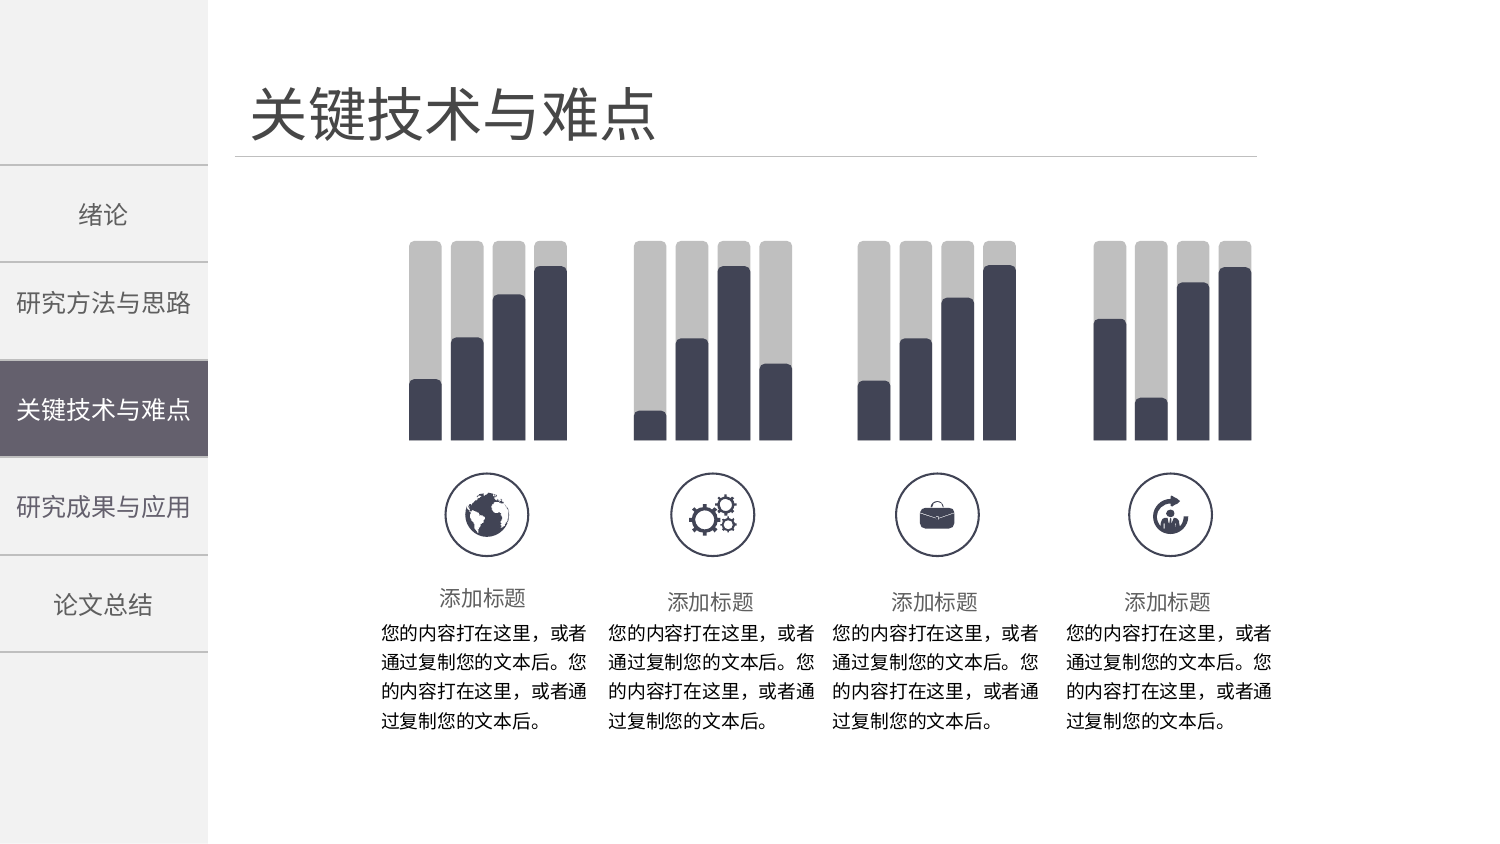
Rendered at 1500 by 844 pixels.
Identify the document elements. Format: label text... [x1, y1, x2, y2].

text_box [1176, 240, 1210, 287]
text_box [759, 240, 793, 368]
text_box [896, 473, 979, 557]
text_box 您的内容打在这里，或者通过复制您的文本后。您的内容打在这里，或者通过复制您的文本后。 [598, 609, 822, 737]
text_box 您的内容打在这里，或者通过复制您的文本后。您的内容打在这里，或者通过复制您的文本后。 [371, 609, 598, 737]
text_box [983, 265, 1016, 441]
text_box [689, 494, 737, 536]
text_box [450, 337, 484, 441]
text_box [983, 240, 1016, 268]
text_box [857, 380, 891, 441]
text_box [941, 297, 975, 441]
text_box [1153, 495, 1189, 535]
text_box [1134, 240, 1168, 402]
text_box [857, 240, 891, 384]
text_box [492, 240, 526, 298]
text_box [675, 240, 709, 342]
text_box [1134, 397, 1168, 441]
text_box [671, 473, 755, 557]
text_box [534, 240, 567, 269]
text_box [633, 240, 667, 415]
text_box [717, 240, 751, 270]
text_box [1129, 473, 1212, 557]
text_box [1093, 240, 1127, 323]
text_box 您的内容打在这里，或者通过复制您的文本后。您的内容打在这里，或者通过复制您的文本后。 [1055, 609, 1288, 737]
text_box [1218, 267, 1252, 441]
text_box [675, 338, 709, 441]
text_box [492, 294, 526, 441]
text_box [409, 379, 442, 441]
text_box [759, 363, 793, 441]
text_box [1176, 282, 1210, 441]
text_box 您的内容打在这里，或者通过复制您的文本后。您的内容打在这里，或者通过复制您的文本后。 [822, 609, 1055, 737]
text_box 添加标题 [429, 567, 626, 613]
text_box 添加标题 [881, 572, 1078, 617]
text_box [919, 501, 955, 529]
text_box 添加标题 [1114, 572, 1311, 617]
text_box [450, 240, 484, 342]
text_box [633, 410, 667, 441]
text_box [1218, 240, 1252, 271]
text_box [409, 240, 442, 382]
text_box [445, 473, 529, 557]
text_box [941, 240, 975, 302]
text_box [717, 266, 751, 441]
text_box [899, 240, 933, 343]
text_box [465, 492, 510, 537]
text_box [899, 338, 933, 441]
text_box [1093, 318, 1127, 441]
text_box 添加标题 [656, 572, 853, 617]
text_box [534, 266, 567, 441]
